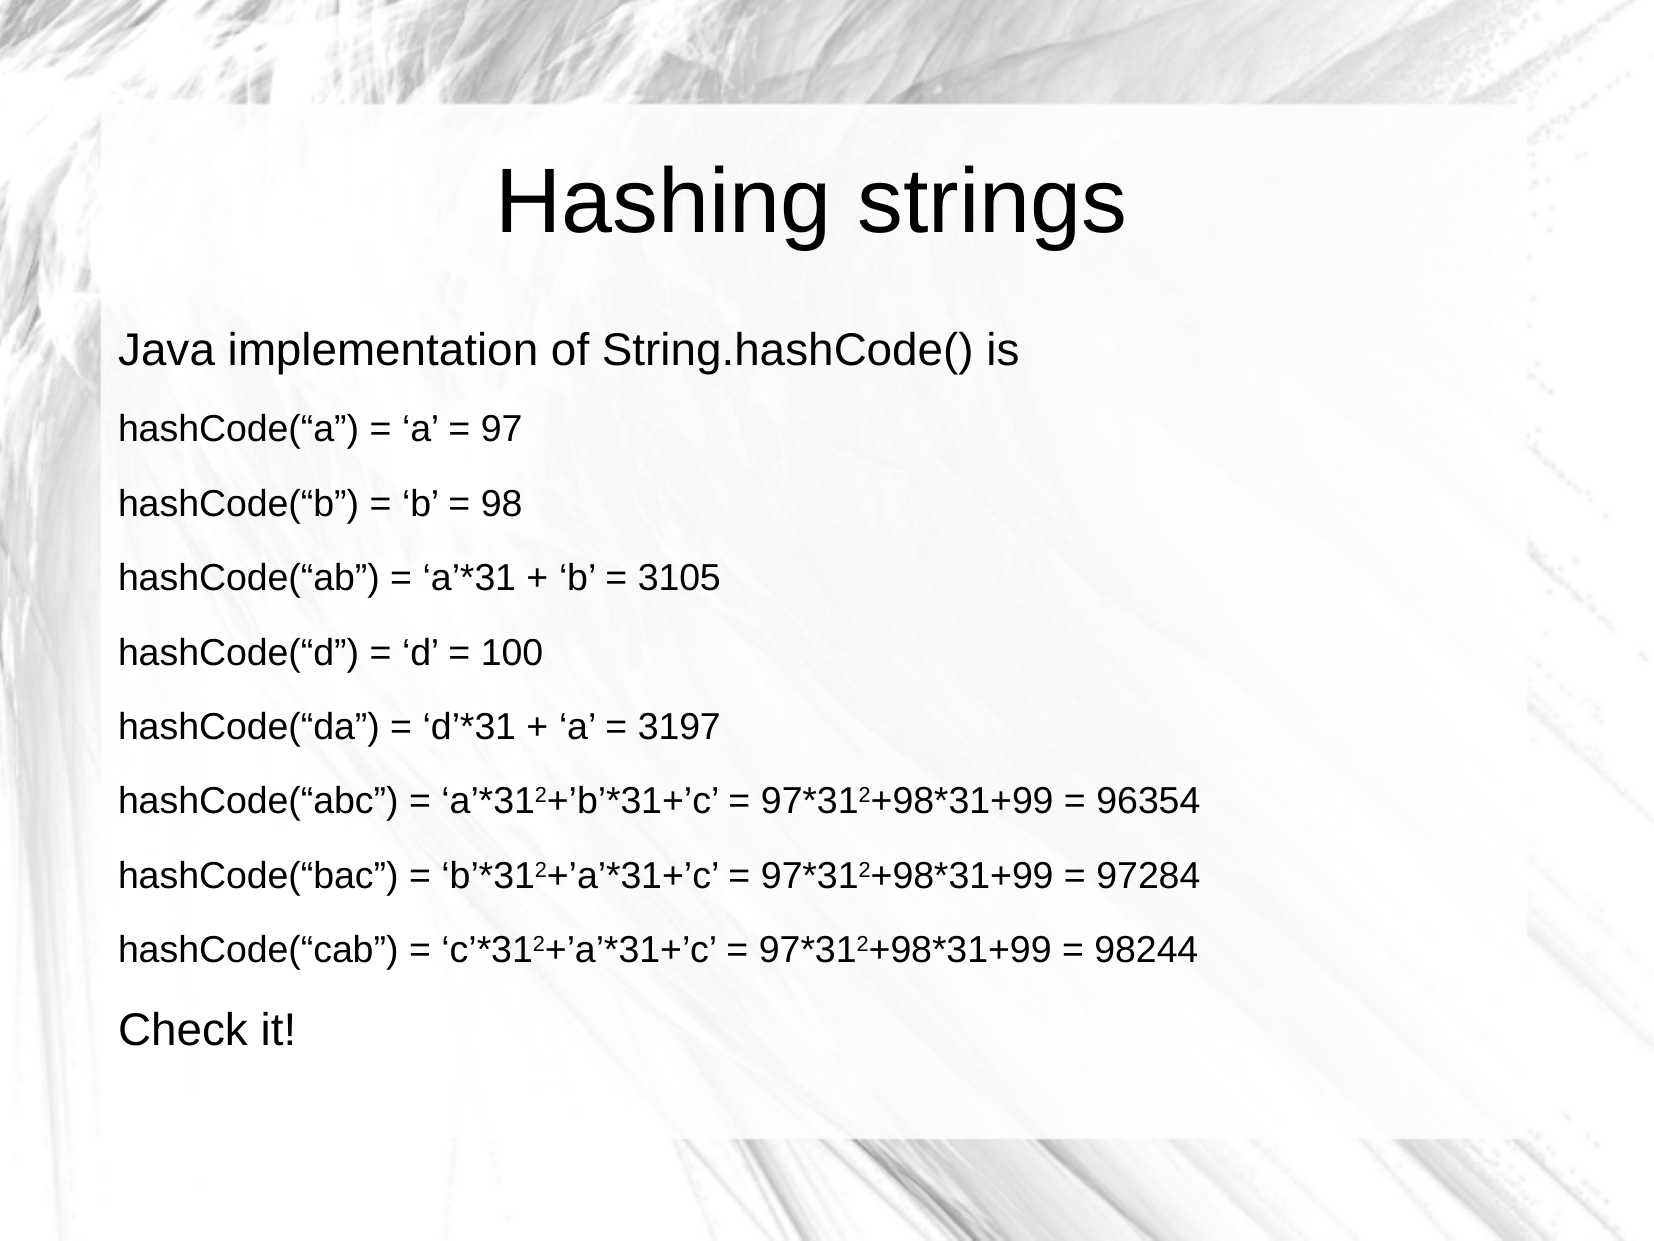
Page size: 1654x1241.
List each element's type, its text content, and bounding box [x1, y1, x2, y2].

list Java implementation of String.hashCode() is hashCode(“a”) = ‘a’ = 97 hashCode(“b”) = ‘b’ = 98 hashCode(“ab”) = ‘a’*31 + ‘b’ = 3105 hashCode(“d”) = ‘d’ = 100 hashCode(“da”) = ‘d’*31 + ‘a’ = 3197 hashCode(“abc”) = ‘a’*312+’b’*31+’c’ = 97*312+98*31+99 = 96354 hashCode(“bac”) = ‘b’*312+’a’*31+’c’ = 97*312+98*31+99 = 97284 hashCode(“cab”) = ‘c’*312+’a’*31+’c’ = 97*312+98*31+99 = 98244 Check it! [118, 319, 1571, 1102]
title Hashing strings [118, 112, 1506, 281]
picture [0, 0, 1654, 1241]
